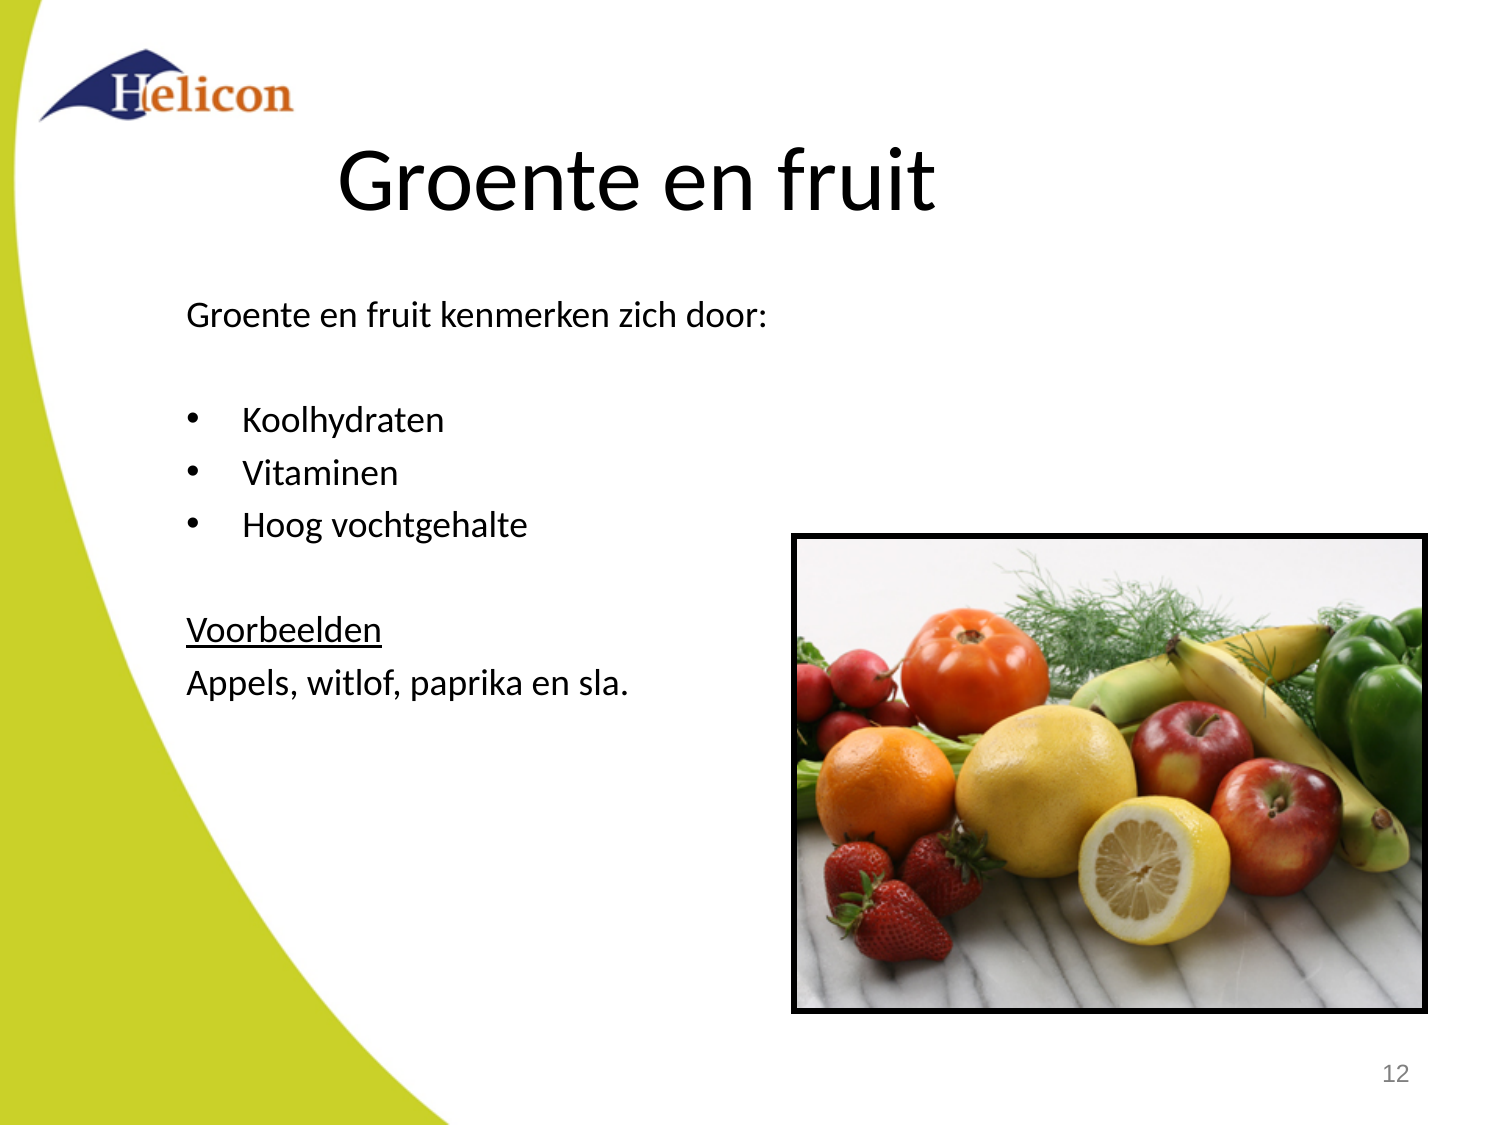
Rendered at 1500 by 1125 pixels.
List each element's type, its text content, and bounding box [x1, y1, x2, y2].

slide_number 12 [1074, 1042, 1425, 1103]
picture [0, 0, 1500, 1125]
list Groente en fruit kenmerken zich door: Koolhydraten Vitaminen Hoog vochtgehalte Voorbeelden Appels, witlof, paprika en sla. [171, 282, 910, 1014]
title Groente en fruit [0, 79, 1276, 268]
